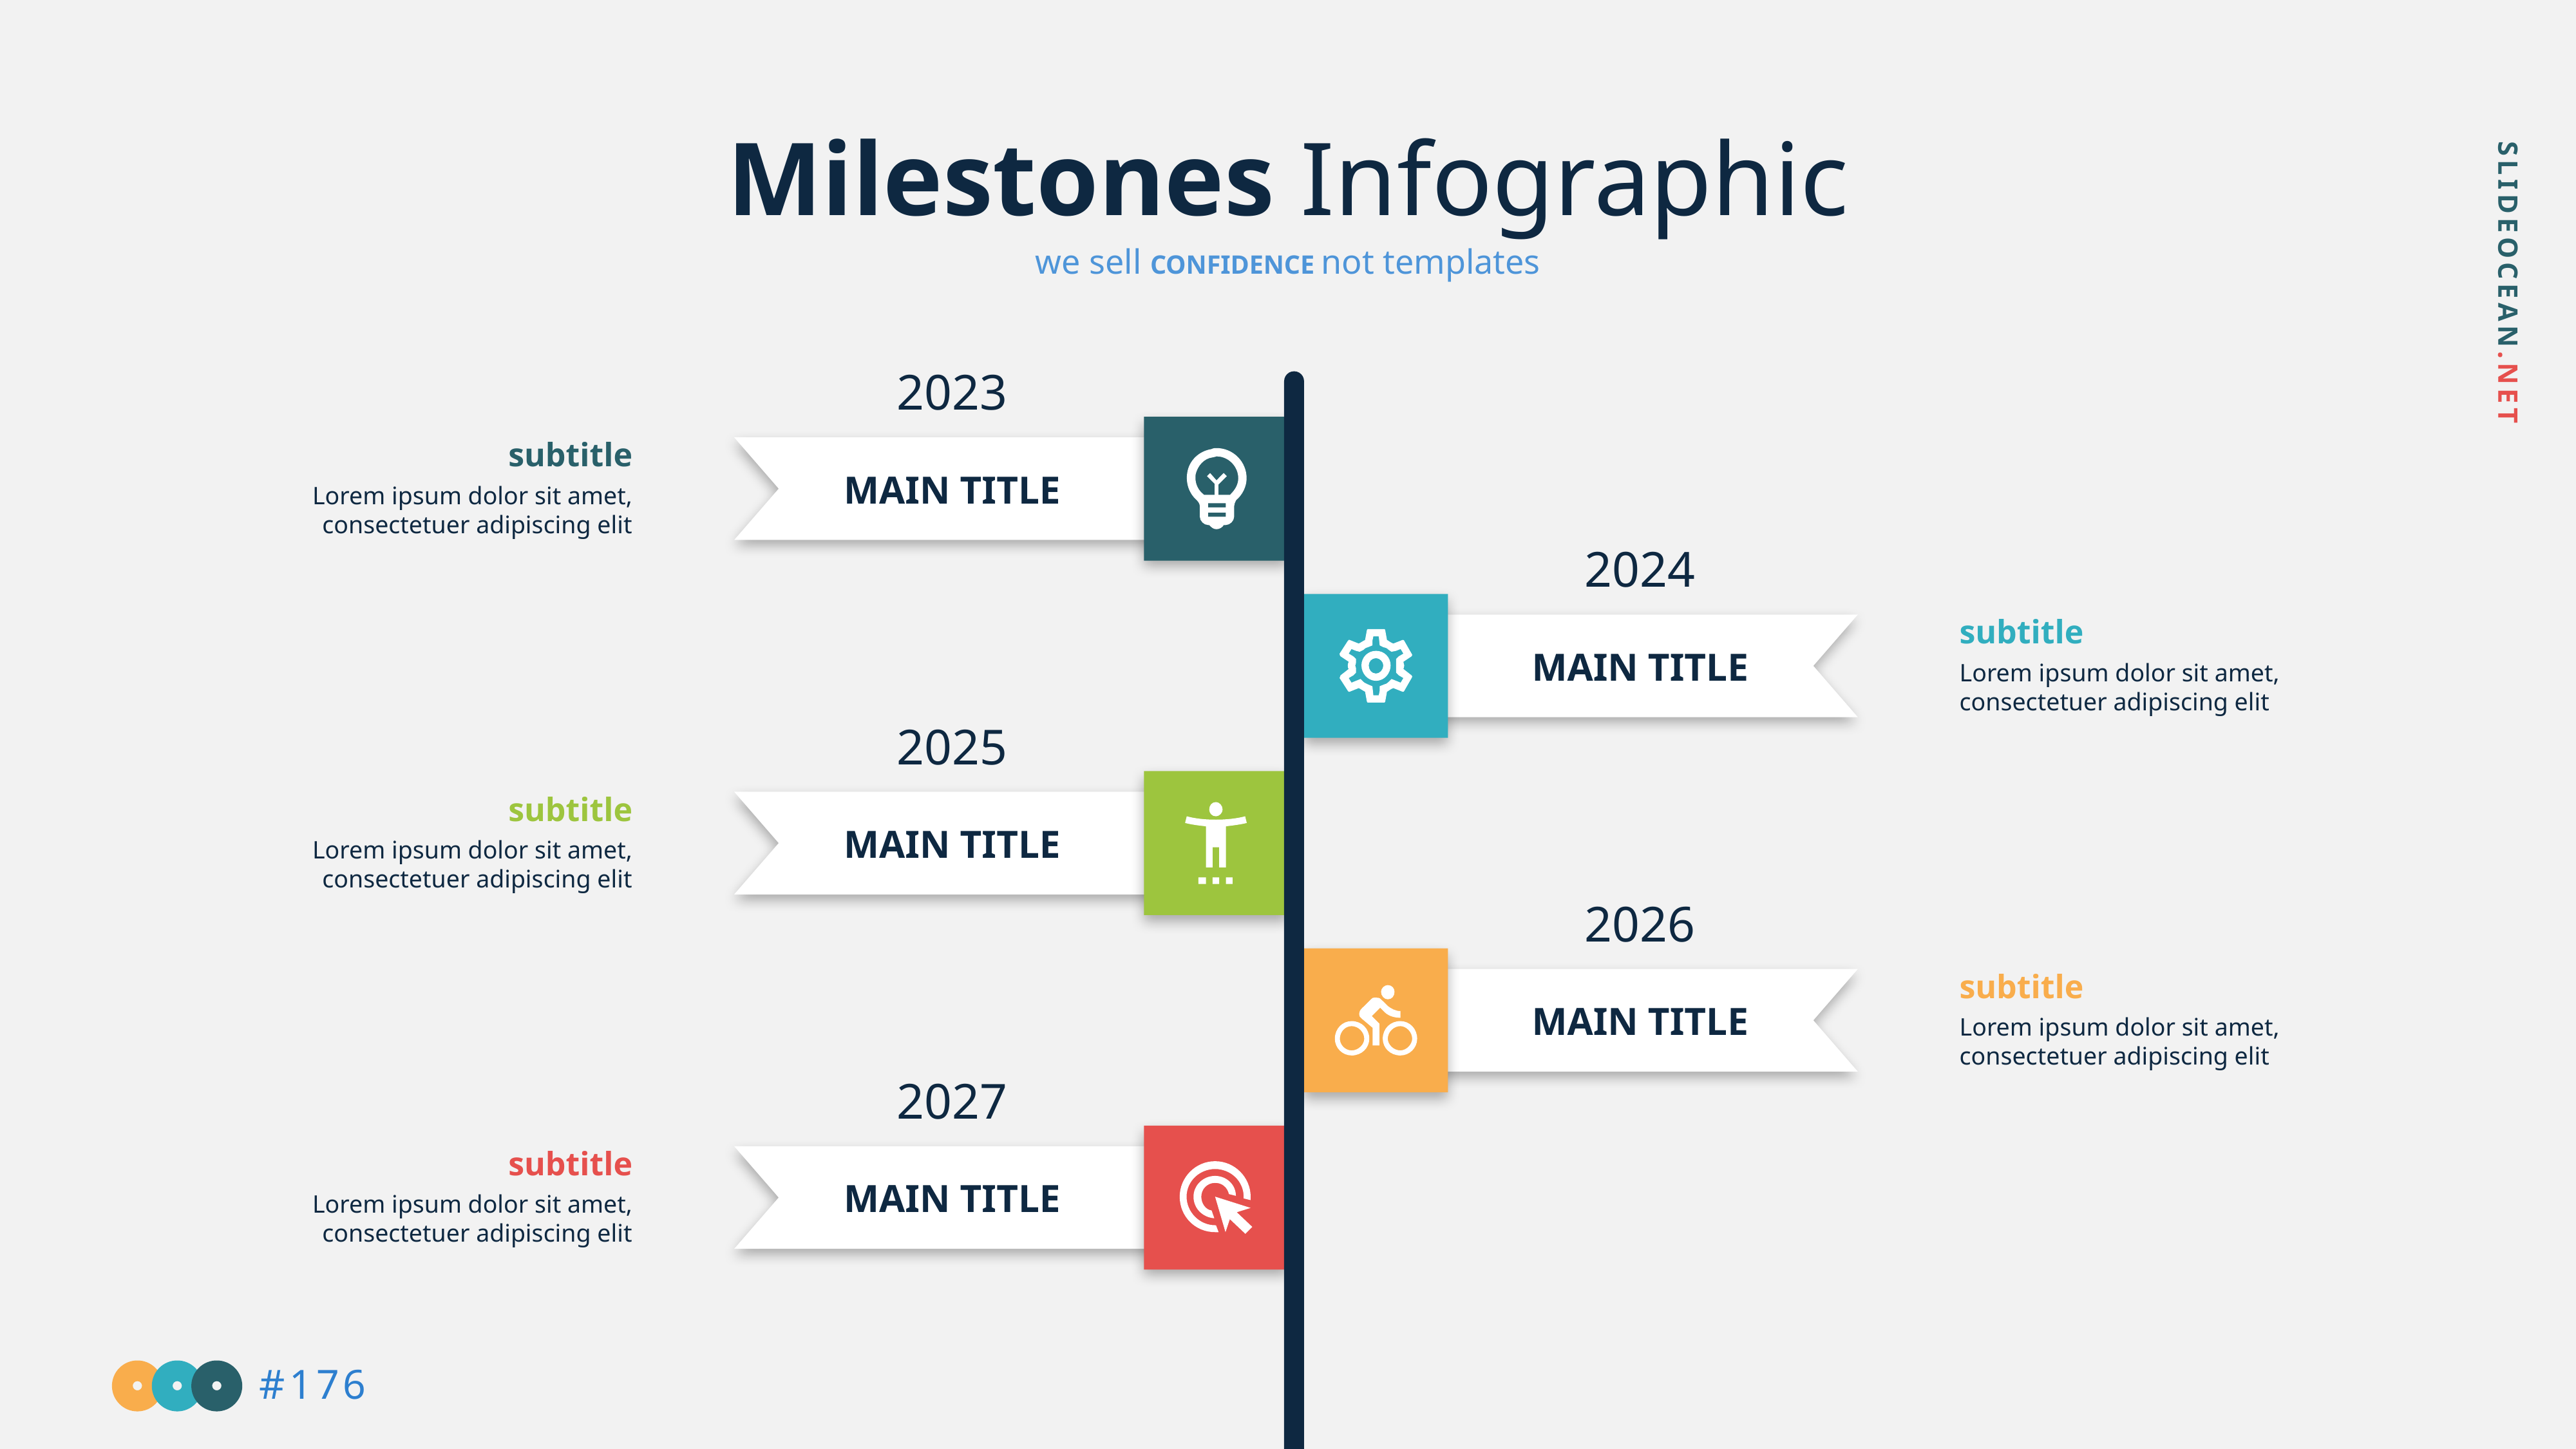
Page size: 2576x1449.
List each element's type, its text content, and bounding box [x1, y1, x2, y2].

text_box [734, 770, 1289, 916]
text_box [1283, 370, 1305, 1449]
text_box 2025 [799, 711, 1106, 770]
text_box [288, 783, 643, 899]
text_box #176 [259, 1359, 405, 1408]
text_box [734, 416, 1289, 562]
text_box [1303, 948, 1859, 1093]
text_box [288, 429, 643, 544]
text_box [1949, 960, 2304, 1076]
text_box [1184, 448, 1247, 530]
text_box Milestones Infographic [717, 110, 1859, 241]
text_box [1303, 593, 1859, 739]
text_box we sell CONFIDENCE not templates [1026, 235, 1550, 285]
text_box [734, 1125, 1289, 1270]
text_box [288, 1138, 643, 1253]
text_box 2024 [1486, 534, 1794, 593]
text_box 2026 [1486, 888, 1794, 948]
text_box 2023 [799, 357, 1106, 416]
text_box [1949, 606, 2304, 721]
text_box 2027 [799, 1065, 1106, 1125]
